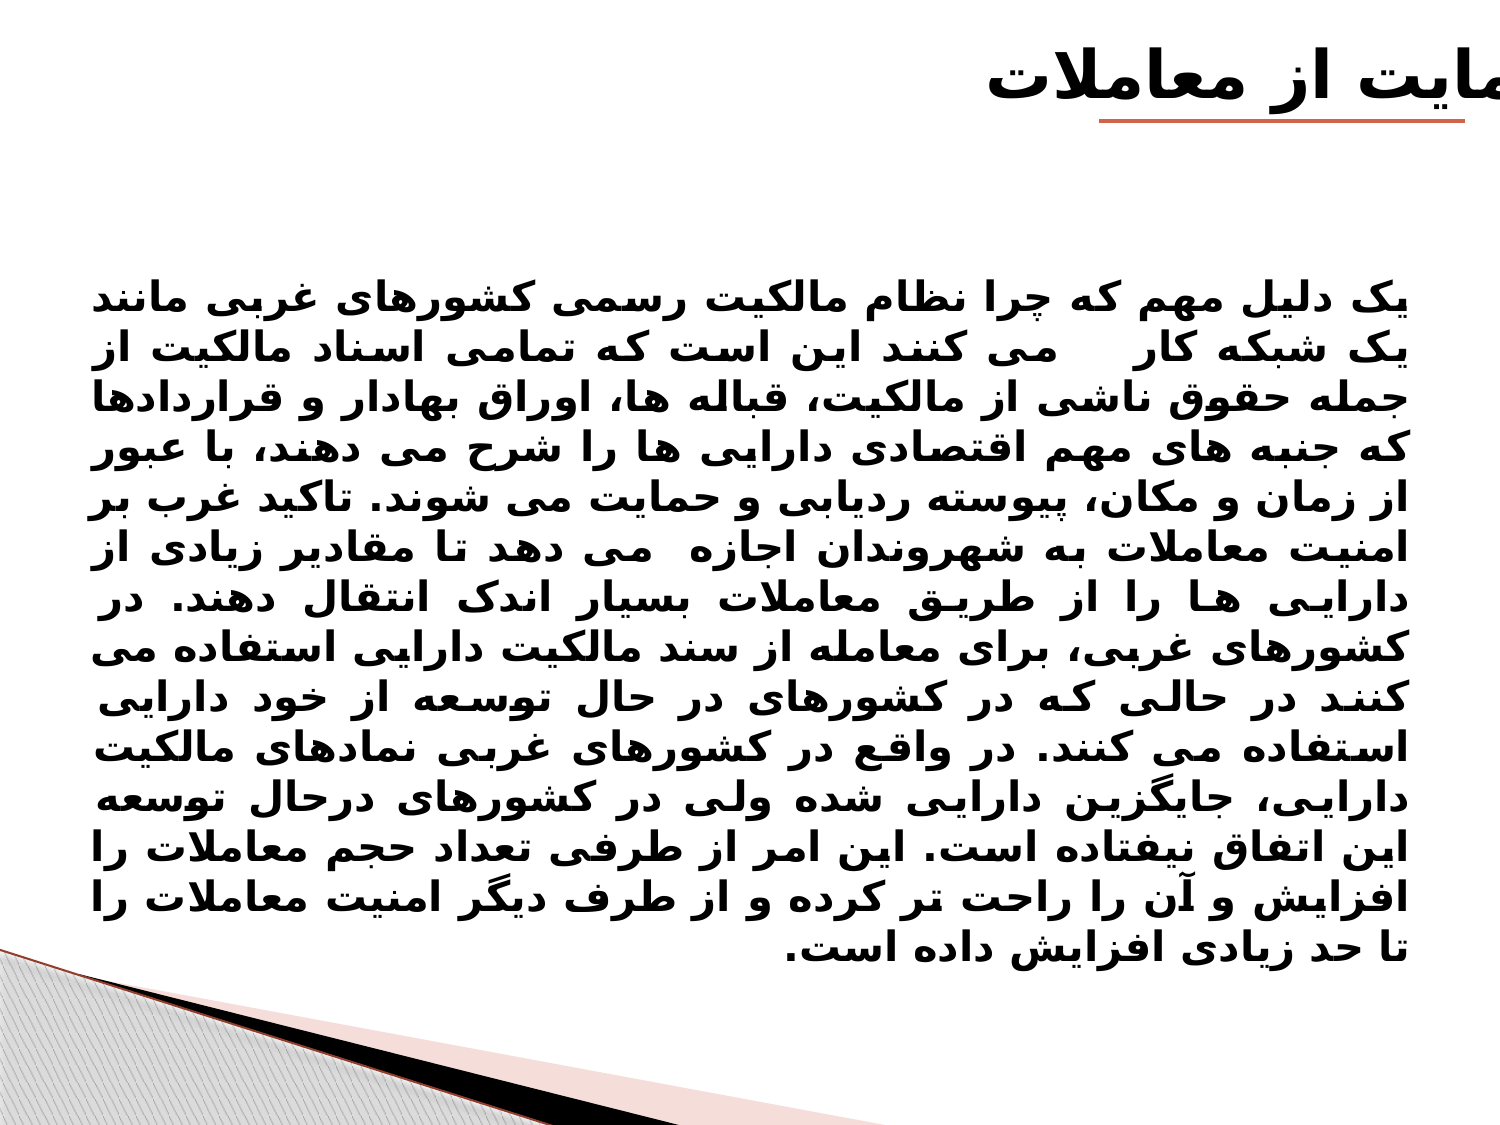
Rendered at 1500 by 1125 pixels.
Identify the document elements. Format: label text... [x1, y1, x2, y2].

text_box حمایت از معاملات [970, 24, 1500, 120]
text_box یک دلیل مهم که چرا نظام مالکیت رسمی کشورهای غربی مانند یک شبکه کار می کنند این است که تمامی اسناد مالکیت از جمله حقوق ناشی از مالکیت، قباله ها، اوراق بهادار و قراردادها که جنبه های مهم اقتصادی دارایی ها را شرح می دهند، با عبور از زمان و مکان، پیوسته ردیابی و حمایت می شوند. تاکید غرب بر امنیت معاملات به شهروندان اجازه می دهد تا مقادیر زیادی از دارایی ها را از طریق معاملات بسیار اندک انتقال دهند. در کشورهای غربی، برای معامله از سند مالکیت دارایی استفاده می کنند در حالی که در کشورهای در حال توسعه از خود دارایی استفاده می کنند. در واقع در کشورهای غربی نمادهای مالکیت دارایی، جایگزین دارایی شده ولی در کشورهای درحال توسعه این اتفاق نیفتاده است. این امر از طرفی تعداد حجم معاملات را افزایش و آن را راحت تر کرده و از طرف دیگر امنیت معاملات را تا حد زیادی افزایش داده است. [74, 262, 1425, 978]
